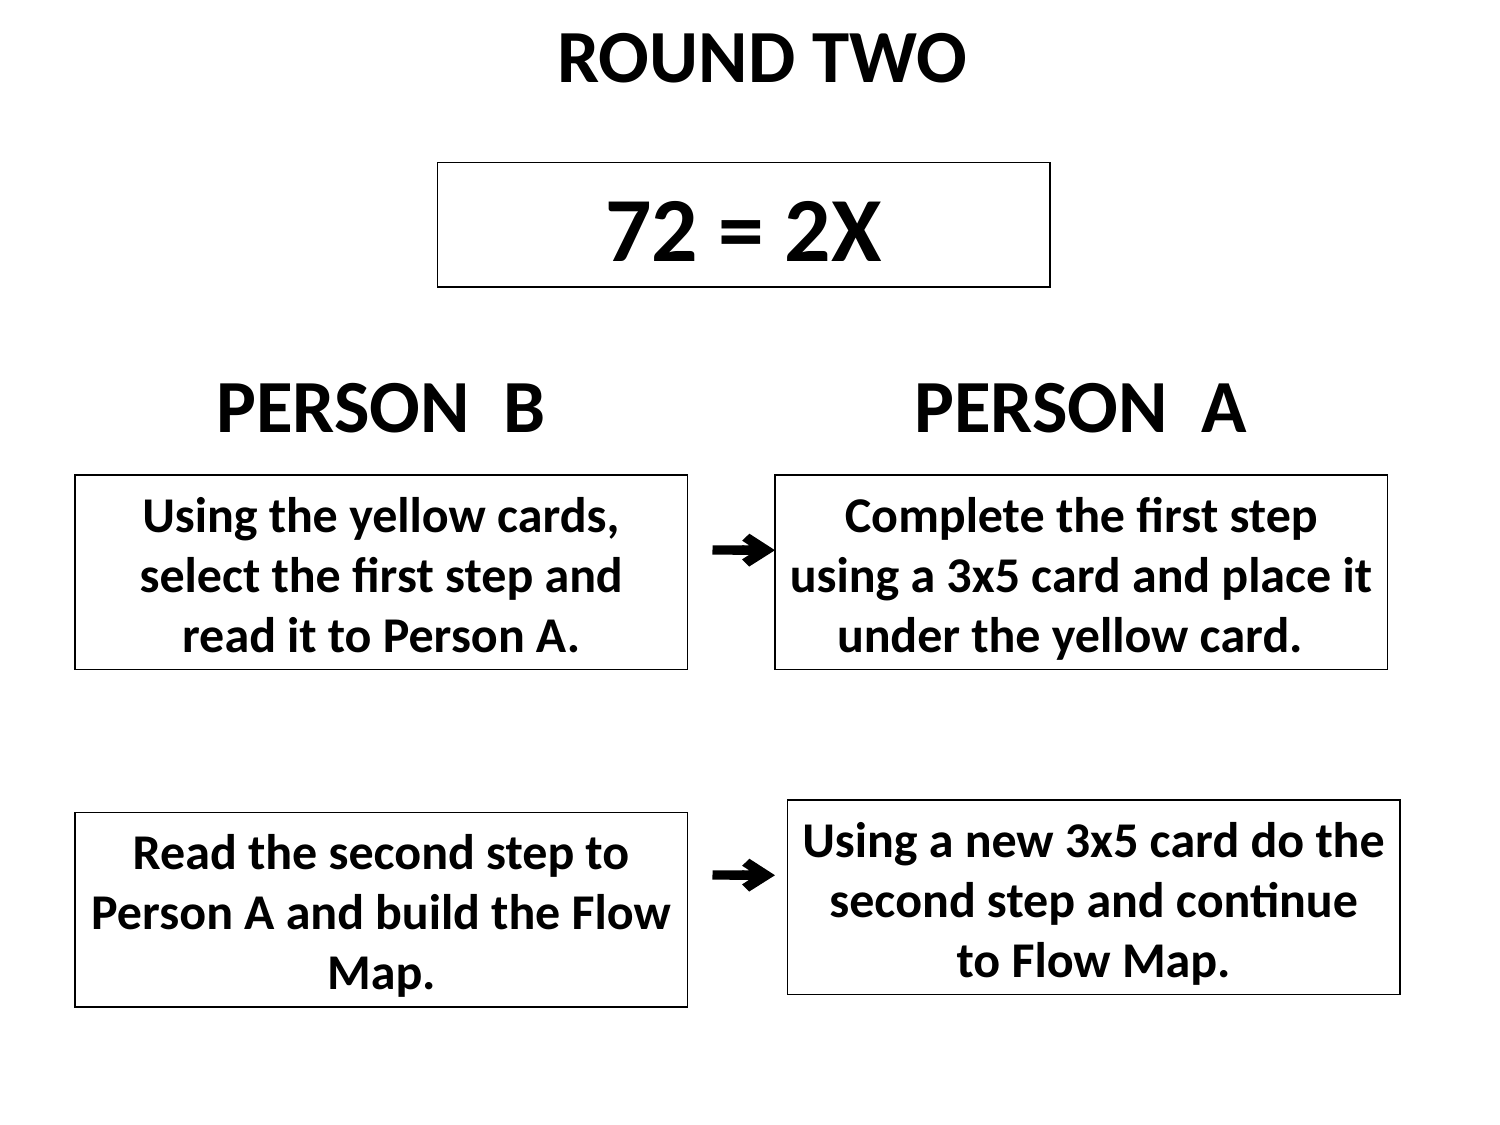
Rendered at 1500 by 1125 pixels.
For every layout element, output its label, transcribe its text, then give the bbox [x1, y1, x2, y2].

text_box Using a new 3x5 card do the second step and continue to Flow Map. [787, 799, 1400, 995]
text_box Using the yellow cards, select the first step and read it to Person A. [74, 474, 688, 670]
text_box 72 = 2X [437, 162, 1050, 288]
text_box Complete the first step using a 3x5 card and place it under the yellow card. [774, 474, 1388, 670]
text_box ROUND TWO [349, 0, 1175, 105]
text_box PERSON B [149, 349, 613, 455]
text_box Read the second step to Person A and build the Flow Map. [74, 812, 688, 1008]
text_box PERSON A [849, 349, 1313, 455]
